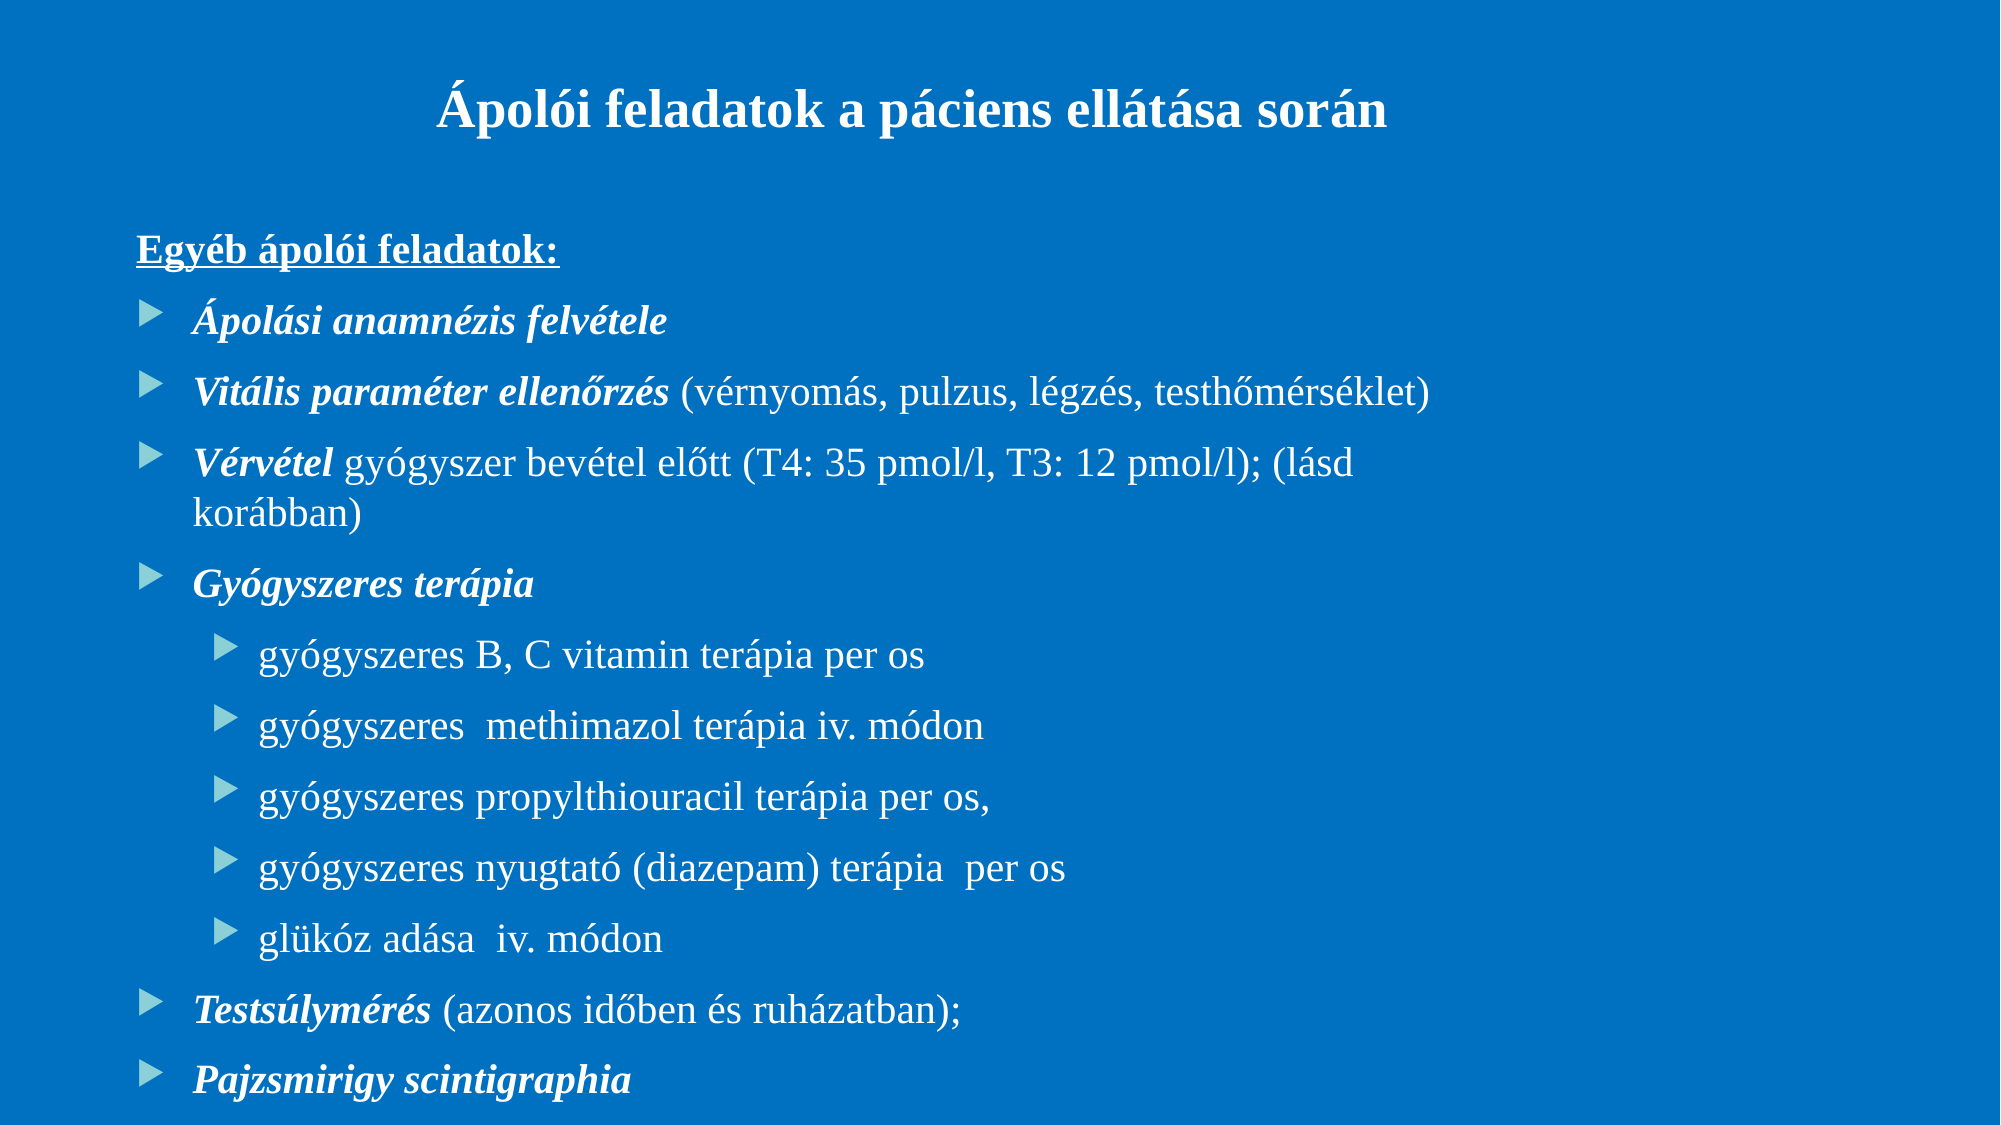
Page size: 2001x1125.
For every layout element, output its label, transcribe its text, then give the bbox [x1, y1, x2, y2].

list Egyéb ápolói feladatok: Ápolási anamnézis felvétele Vitális paraméter ellenőrzés (vérnyomás, pulzus, légzés, testhőmérséklet) Vérvétel gyógyszer bevétel előtt (T4: 35 pmol/l, T3: 12 pmol/l); (lásd korábban) Gyógyszeres terápia gyógyszeres B, C vitamin terápia per os gyógyszeres methimazol terápia iv. módon gyógyszeres propylthiouracil terápia per os, gyógyszeres nyugtató (diazepam) terápia per os glükóz adása iv. módon Testsúlymérés (azonos időben és ruházatban); Pajzsmirigy scintigraphia [121, 214, 1472, 1125]
title Ápolói feladatok a páciens ellátása során [421, 0, 1733, 149]
